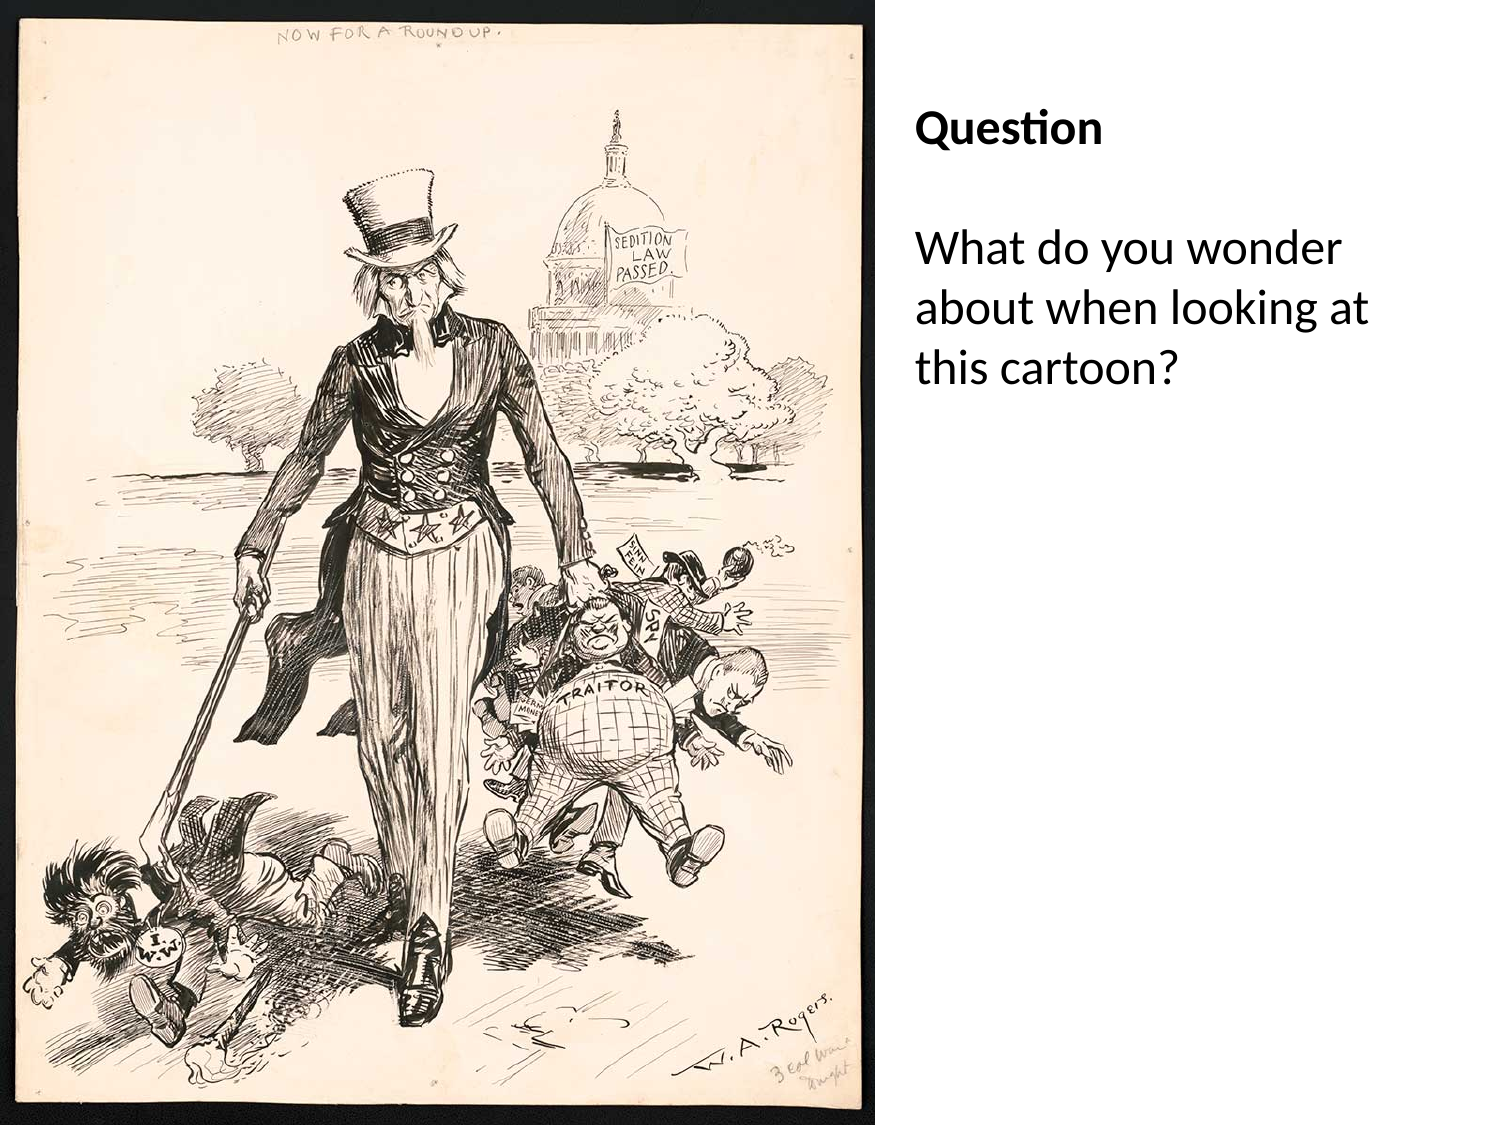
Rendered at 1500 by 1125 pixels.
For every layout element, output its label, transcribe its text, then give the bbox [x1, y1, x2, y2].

picture [0, 0, 875, 1125]
text_box Question What do you wonder about when looking at this cartoon? [900, 87, 1463, 403]
